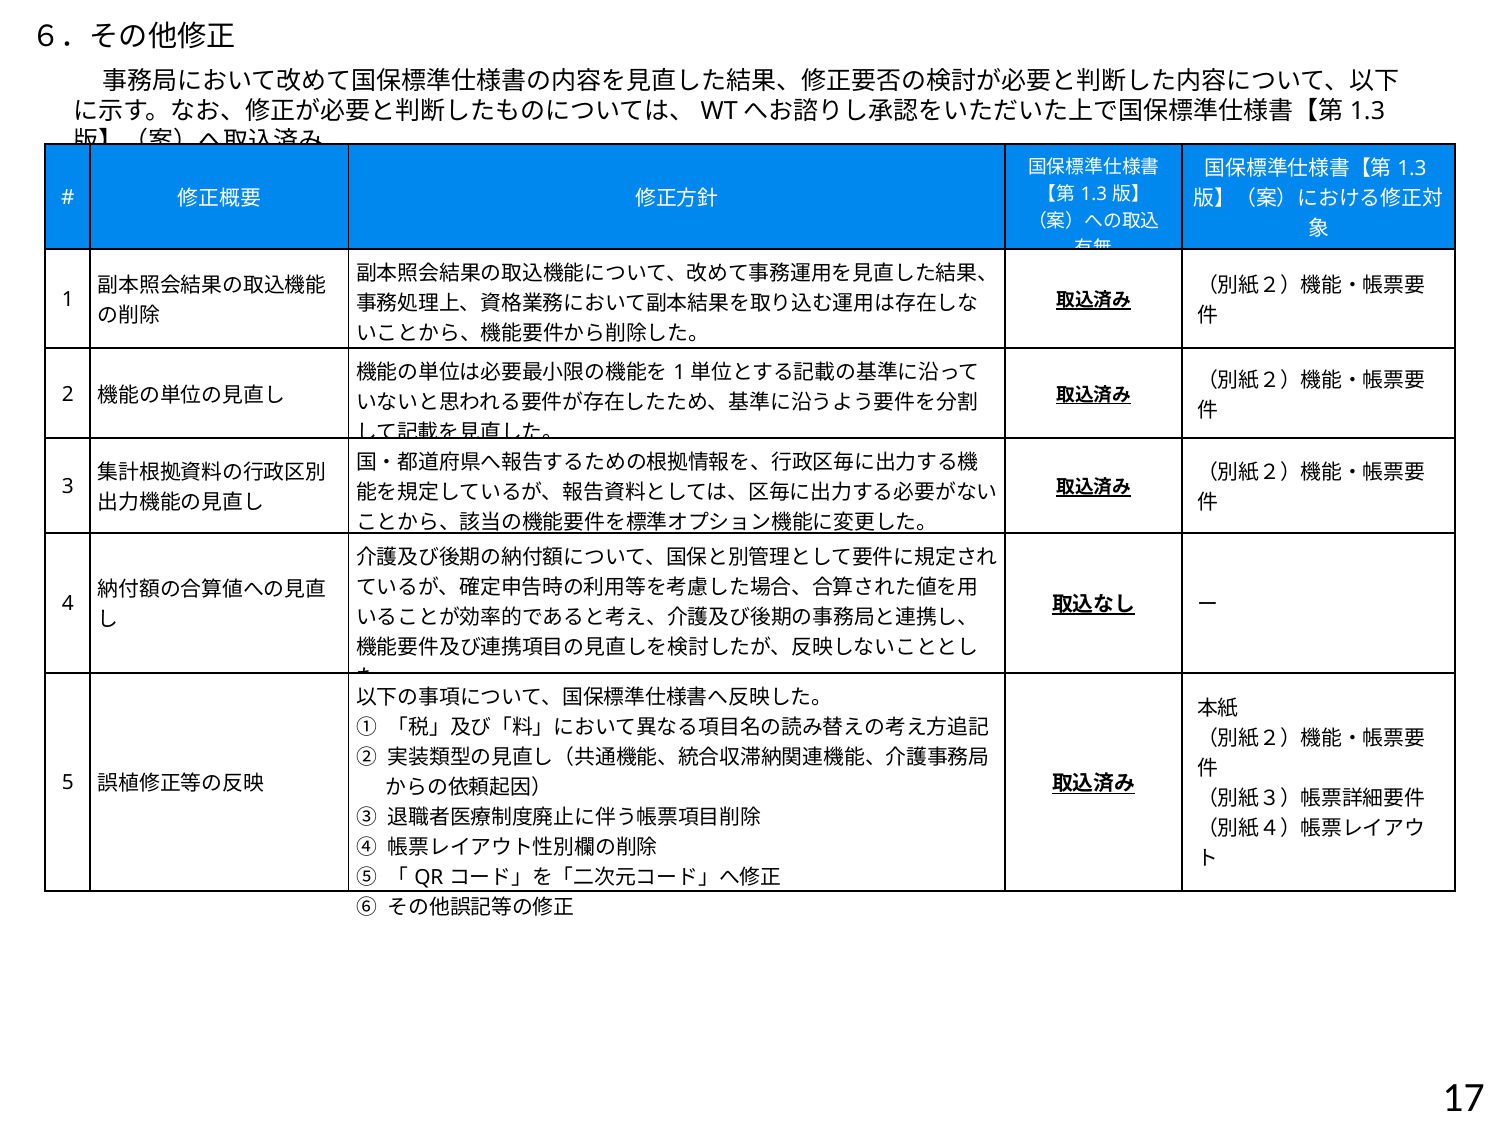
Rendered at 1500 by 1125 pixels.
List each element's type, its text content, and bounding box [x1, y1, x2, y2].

table_cell 機能の単位は必要最小限の機能を1単位とする記載の基準に沿っていないと思われる要件が存在したため、基準に沿うよう要件を分割して記載を見直した。 [349, 349, 1004, 437]
table_cell 取込なし [1006, 534, 1181, 672]
table_cell 副本照会結果の取込機能の削除 [91, 250, 348, 347]
table_header 修正概要 [91, 145, 348, 248]
table_cell 機能の単位の見直し [91, 349, 348, 437]
table_cell 誤植修正等の反映 [91, 674, 348, 890]
table_cell ー [1183, 534, 1454, 672]
table_cell 副本照会結果の取込機能について、改めて事務運用を見直した結果、事務処理上、資格業務において副本結果を取り込む運用は存在しないことから、機能要件から削除した。 [349, 250, 1004, 347]
table_cell （別紙２）機能・帳票要件 [1183, 439, 1454, 532]
table_cell 取込済み [1006, 439, 1181, 532]
table_header 修正方針 [349, 145, 1004, 248]
table_cell 本紙 （別紙２）機能・帳票要件 （別紙３）帳票詳細要件 （別紙４）帳票レイアウト [1183, 674, 1454, 890]
table_cell 以下の事項について、国保標準仕様書へ反映した。 ① 「税」及び「料」において異なる項目名の読み替えの考え方追記 ② 実装類型の見直し（共通機能、統合収滞納関連機能、介護事務局からの依頼起因） ③ 退職者医療制度廃止に伴う帳票項目削除 ④ 帳票レイアウト性別欄の削除 ⑤ 「QRコード」を「二次元コード」へ修正 ⑥ その他誤記等の修正 [349, 674, 1004, 890]
table_cell 4 [46, 534, 89, 672]
table_header 国保標準仕様書【第1.3版】（案）における修正対象 [1183, 145, 1454, 248]
text_box 事務局において改めて国保標準仕様書の内容を見直した結果、修正要否の検討が必要と判断した内容について、以下に示す。なお、修正が必要と判断したものについては、WTへお諮りし承認をいただいた上で国保標準仕様書【第1.3版】（案）へ取込済み。 [14, 57, 1438, 162]
text_box ６．その他修正 [16, 2, 1440, 49]
table_cell 3 [46, 439, 89, 532]
table_cell 集計根拠資料の行政区別出力機能の見直し [91, 439, 348, 532]
table_cell 2 [46, 349, 89, 437]
table_header 国保標準仕様書【第1.3版】（案）への取込有無 [1006, 145, 1181, 248]
slide_number 17 [1149, 1065, 1500, 1125]
table_cell 介護及び後期の納付額について、国保と別管理として要件に規定されているが、確定申告時の利用等を考慮した場合、合算された値を用いることが効率的であると考え、介護及び後期の事務局と連携し、機能要件及び連携項目の見直しを検討したが、反映しないこととした。 [349, 534, 1004, 672]
table_cell （別紙２）機能・帳票要件 [1183, 349, 1454, 437]
table_cell 取込済み [1006, 250, 1181, 347]
table_cell （別紙２）機能・帳票要件 [1183, 250, 1454, 347]
table_cell 取込済み [1006, 674, 1181, 890]
table_cell 1 [46, 250, 89, 347]
table_cell 国・都道府県へ報告するための根拠情報を、行政区毎に出力する機能を規定しているが、報告資料としては、区毎に出力する必要がないことから、該当の機能要件を標準オプション機能に変更した。 [349, 439, 1004, 532]
table_cell 取込済み [1006, 349, 1181, 437]
table_cell 納付額の合算値への見直し [91, 534, 348, 672]
table_cell 5 [46, 674, 89, 890]
table_header # [46, 145, 89, 248]
